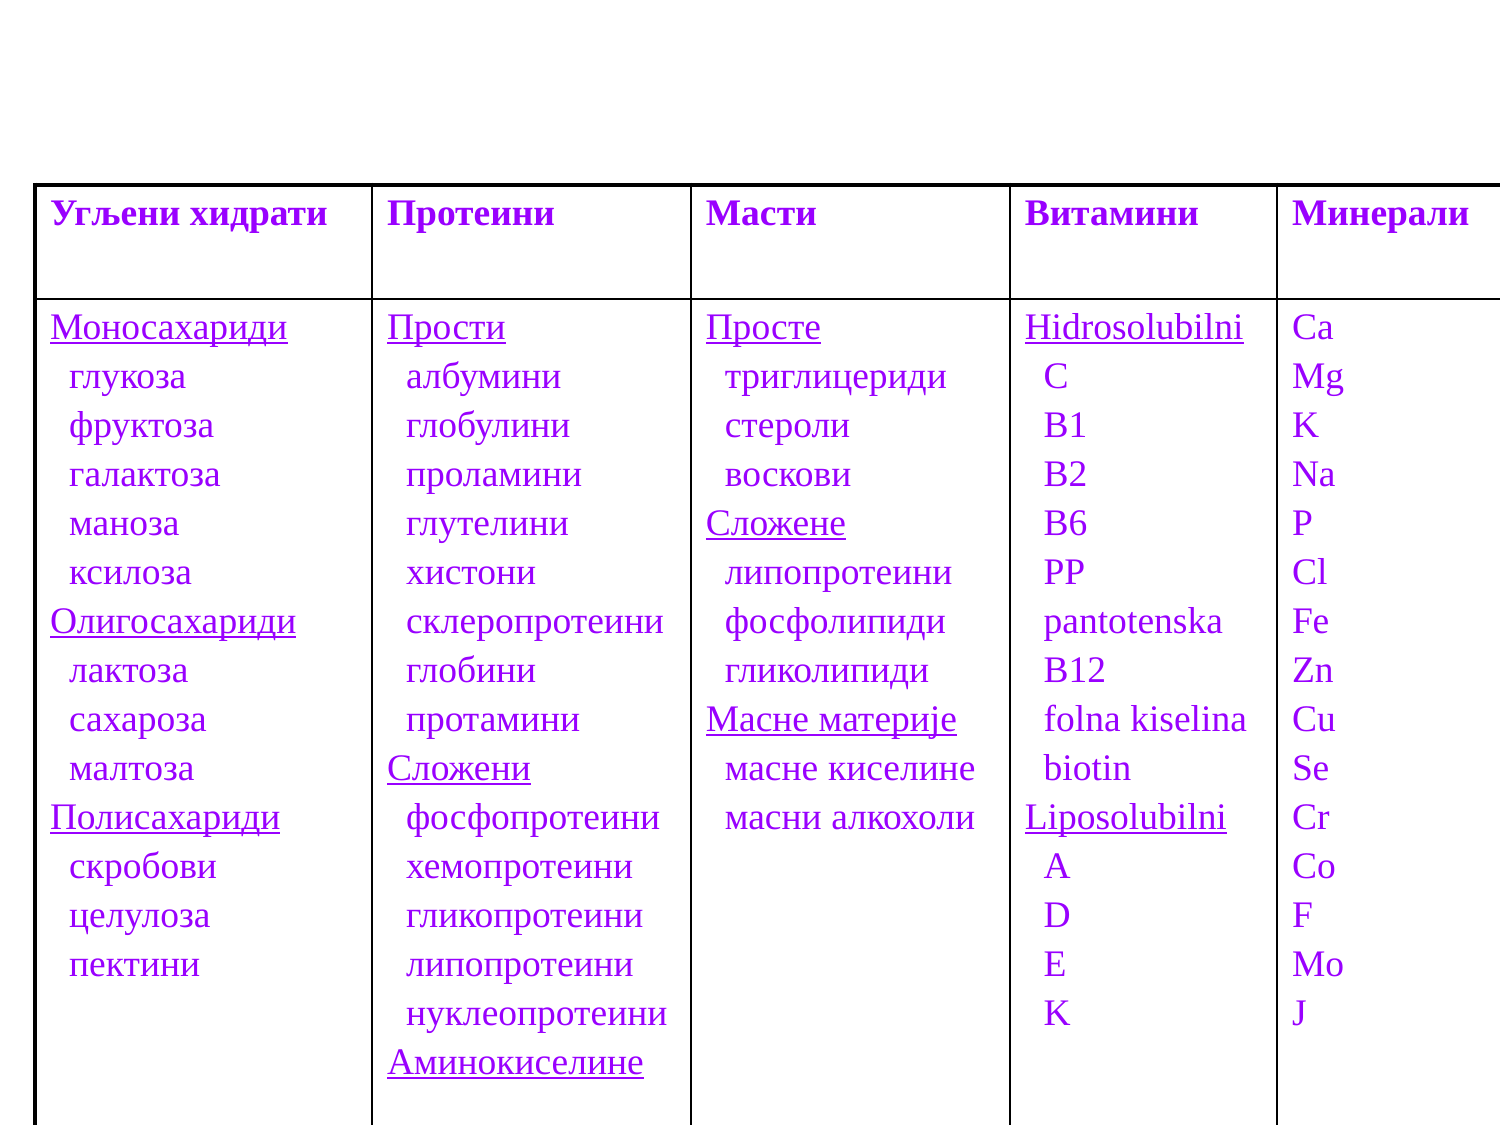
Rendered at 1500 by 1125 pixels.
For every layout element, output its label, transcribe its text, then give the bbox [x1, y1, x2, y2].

table_header Минерали [1278, 187, 1500, 298]
table_header Масти [692, 187, 1009, 298]
table_header Протеини [373, 187, 690, 298]
table_header Витамини [1011, 187, 1276, 298]
table_cell Hidrosolubilni C B1 B2 B6 PP pantotenska B12 folna kiselina biotin Liposolubilni A D E K [1011, 300, 1276, 1125]
table_cell Просте триглицериди стероли воскови Сложене липопротеини фосфолипиди гликолипиди Масне материје масне киселине масни алкохоли [692, 300, 1009, 1125]
table_cell Прости албумини глобулини проламини глутелини хистони склеропротеини глобини протамини Сложени фосфопротеини хемопротеини гликопротеини липопротеини нуклеопротеини Аминокиселине [373, 300, 690, 1125]
table_cell Ca Mg K Na P Cl Fe Zn Cu Se Cr Co F Mo J [1278, 300, 1500, 1125]
table_cell Моносахариди глукоза фруктоза галактоза маноза ксилоза Олигосахариди лактоза сахароза малтоза Полисахариди скробови целулоза пектини [37, 300, 371, 1125]
table_header Угљени хидрати [37, 187, 371, 298]
